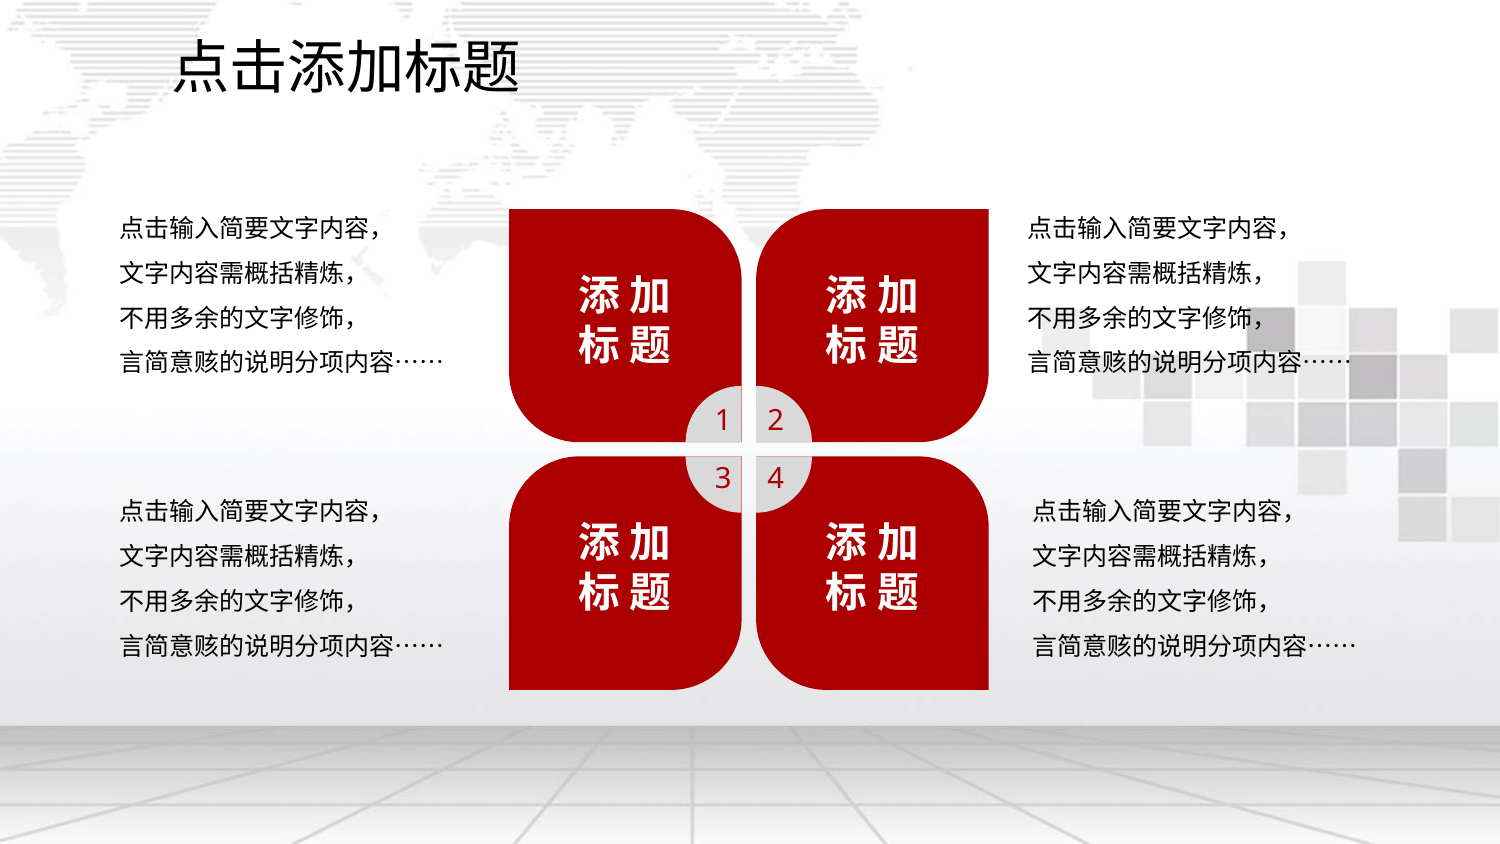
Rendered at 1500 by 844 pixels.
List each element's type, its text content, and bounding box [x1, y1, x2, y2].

text_box 添 加 标 题 [551, 261, 699, 369]
text_box [685, 456, 742, 513]
text_box 3 [712, 459, 732, 495]
text_box 添 加 标 题 [553, 508, 698, 617]
text_box 点击添加标题 [156, 22, 552, 108]
text_box [756, 385, 812, 443]
text_box 添 加 标 题 [801, 261, 944, 369]
text_box 4 [764, 459, 785, 495]
text_box [756, 456, 812, 513]
text_box [756, 456, 989, 690]
picture [0, 0, 1500, 844]
text_box [756, 209, 989, 443]
text_box 点击输入简要文字内容， 文字内容需概括精炼， 不用多余的文字修饰， 言简意赅的说明分项内容…… [119, 197, 475, 377]
text_box 添 加 标 题 [801, 508, 944, 617]
text_box [509, 209, 742, 443]
text_box 点击输入简要文字内容， 文字内容需概括精炼， 不用多余的文字修饰， 言简意赅的说明分项内容…… [1027, 197, 1424, 377]
text_box [509, 456, 742, 690]
text_box 1 [712, 401, 732, 437]
text_box 点击输入简要文字内容， 文字内容需概括精炼， 不用多余的文字修饰， 言简意赅的说明分项内容…… [1032, 480, 1388, 661]
text_box [685, 385, 742, 443]
text_box 2 [764, 401, 785, 437]
text_box 点击输入简要文字内容， 文字内容需概括精炼， 不用多余的文字修饰， 言简意赅的说明分项内容…… [119, 480, 479, 661]
